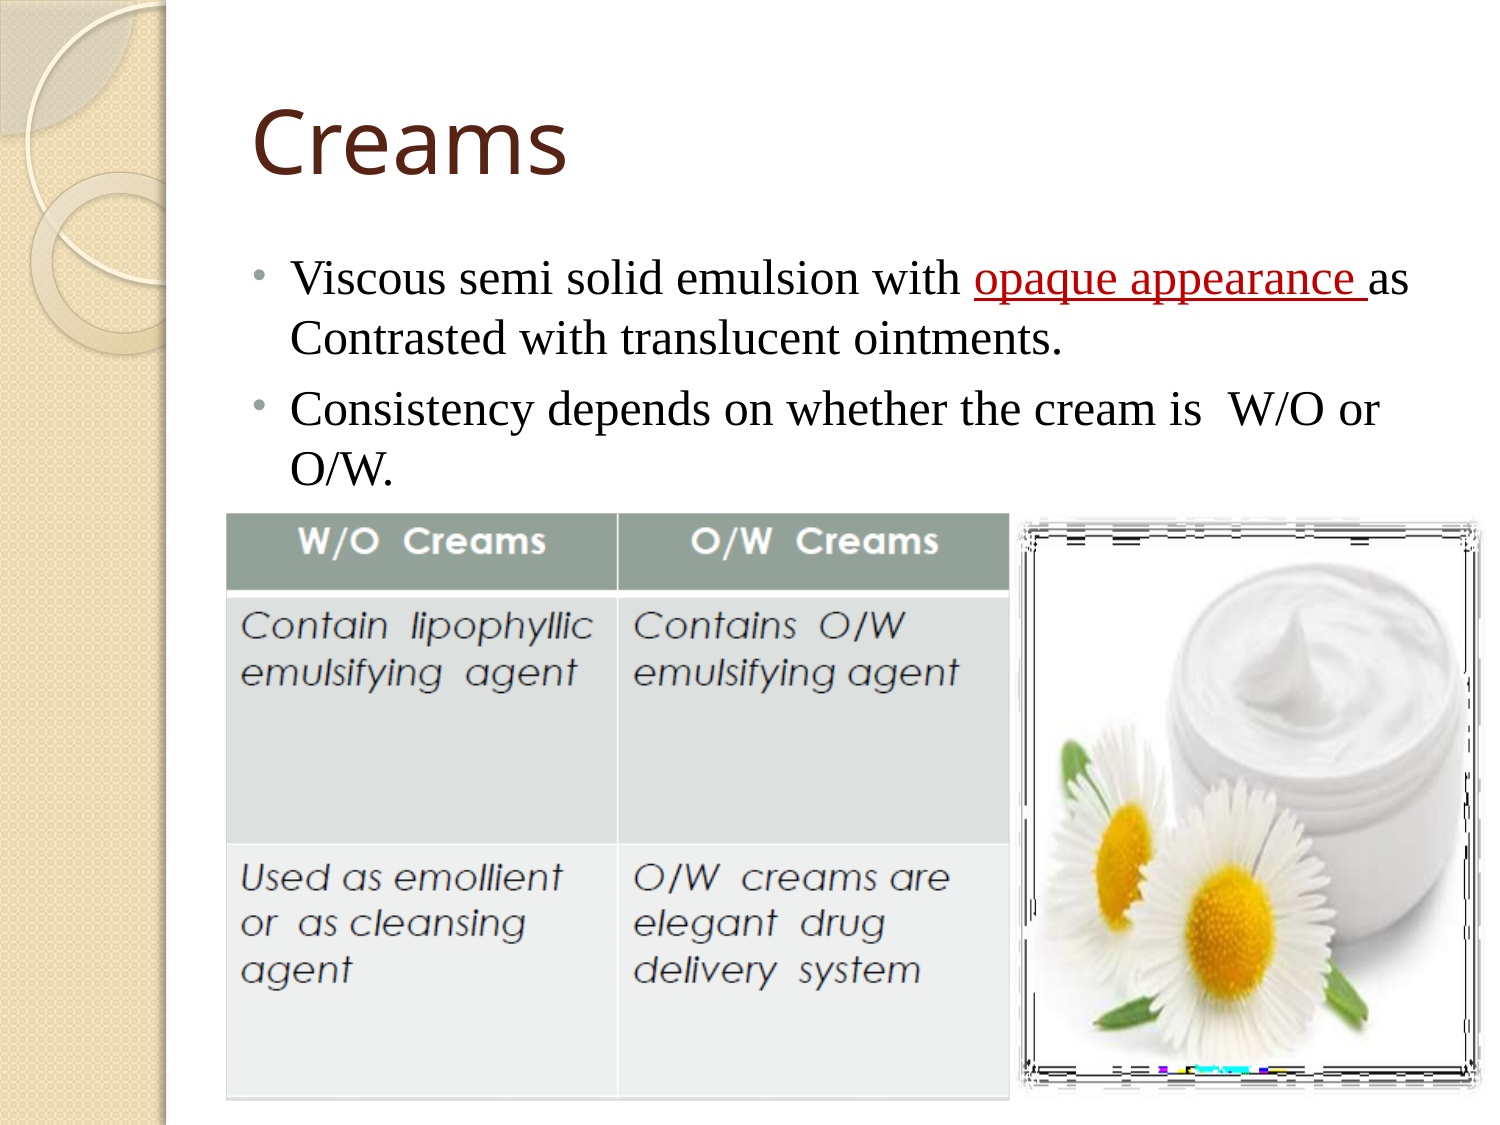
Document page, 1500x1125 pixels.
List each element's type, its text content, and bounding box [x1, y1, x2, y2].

picture [224, 512, 1012, 1102]
list Viscous semi solid emulsion with opaque appearance as Contrasted with translucent ointments. Consistency depends on whether the cream is W/O or O/W. [235, 237, 1466, 512]
title Creams [235, 45, 1466, 233]
text_box [1015, 512, 1488, 1100]
